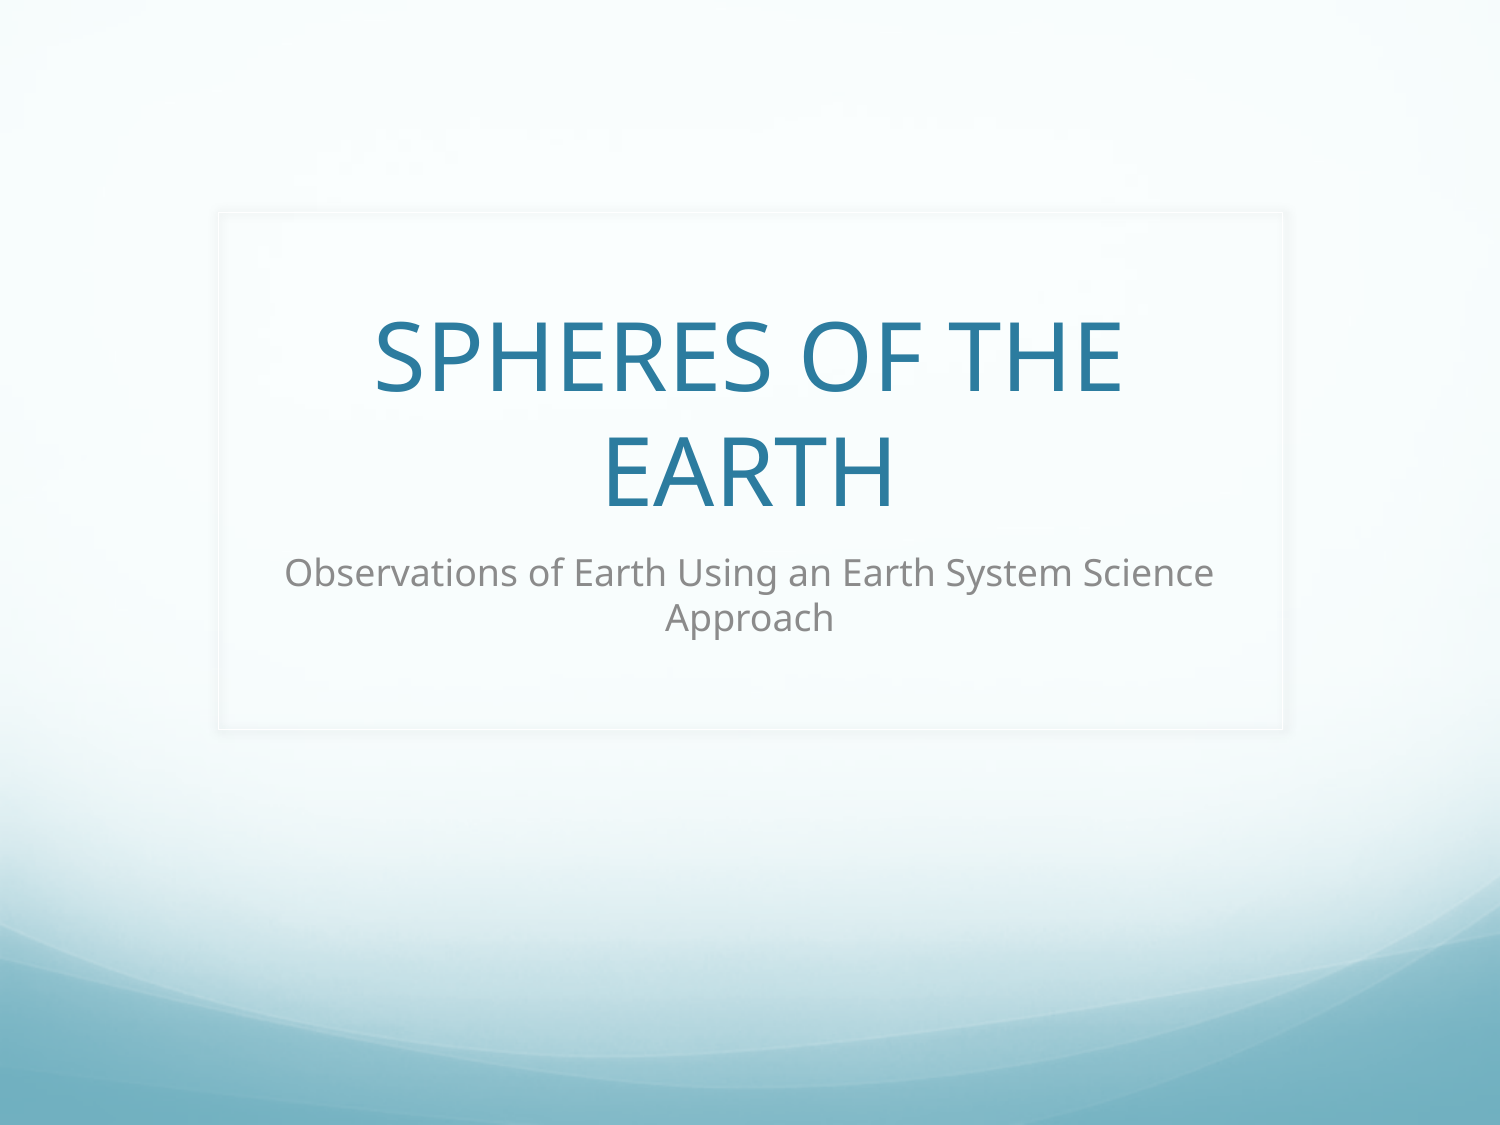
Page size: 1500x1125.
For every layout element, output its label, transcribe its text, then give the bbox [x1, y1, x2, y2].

subtitle Observations of Earth Using an Earth System Science Approach [217, 541, 1283, 692]
title SPHERES OF THE EARTH [217, 249, 1283, 533]
